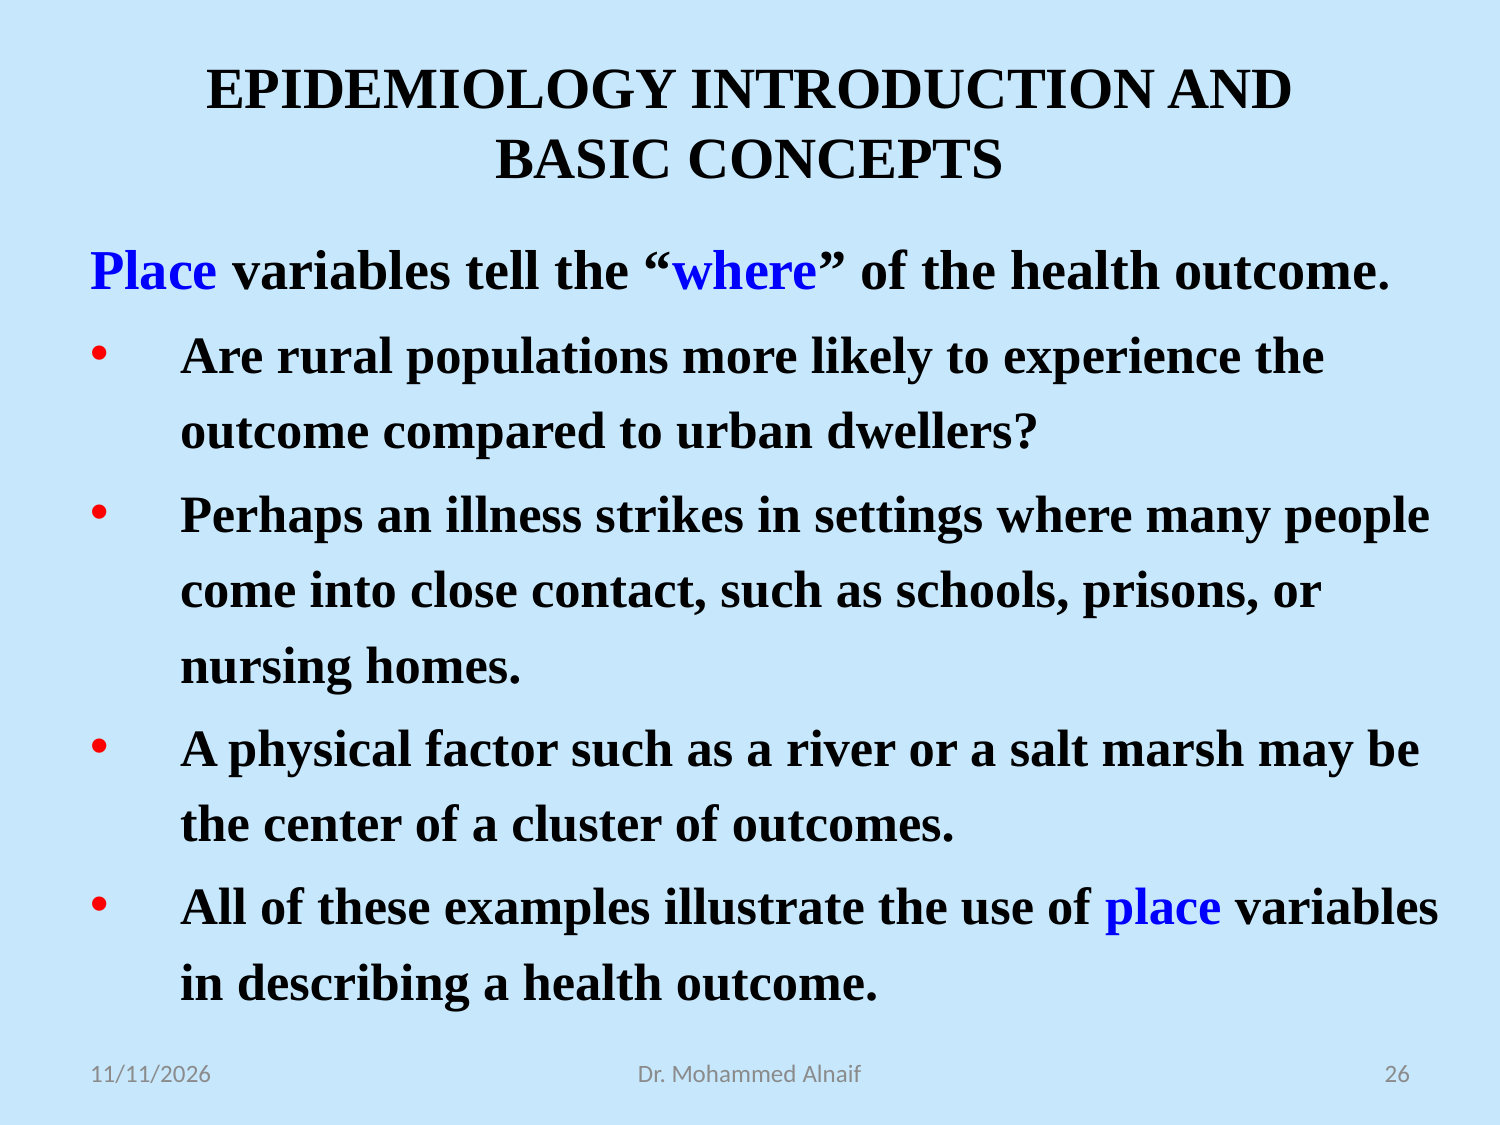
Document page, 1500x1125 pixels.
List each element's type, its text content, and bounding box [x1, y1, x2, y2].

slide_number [75, 1042, 425, 1103]
title EPIDEMIOLOGY INTRODUCTION AND BASIC CONCEPTS [112, 66, 1388, 175]
subtitle Place variables tell the “where” of the health outcome. Are rural populations more likely to experience the outcome compared to urban dwellers? Perhaps an illness strikes in settings where many people come into close contact, such as schools, prisons, or nursing homes. A physical factor such as a river or a salt marsh may be the center of a cluster of outcomes. All of these examples illustrate the use of place variables in describing a health outcome. [75, 212, 1463, 1025]
footer Dr. Mohammed Alnaif [512, 1042, 988, 1103]
slide_number 26 [1074, 1042, 1425, 1103]
